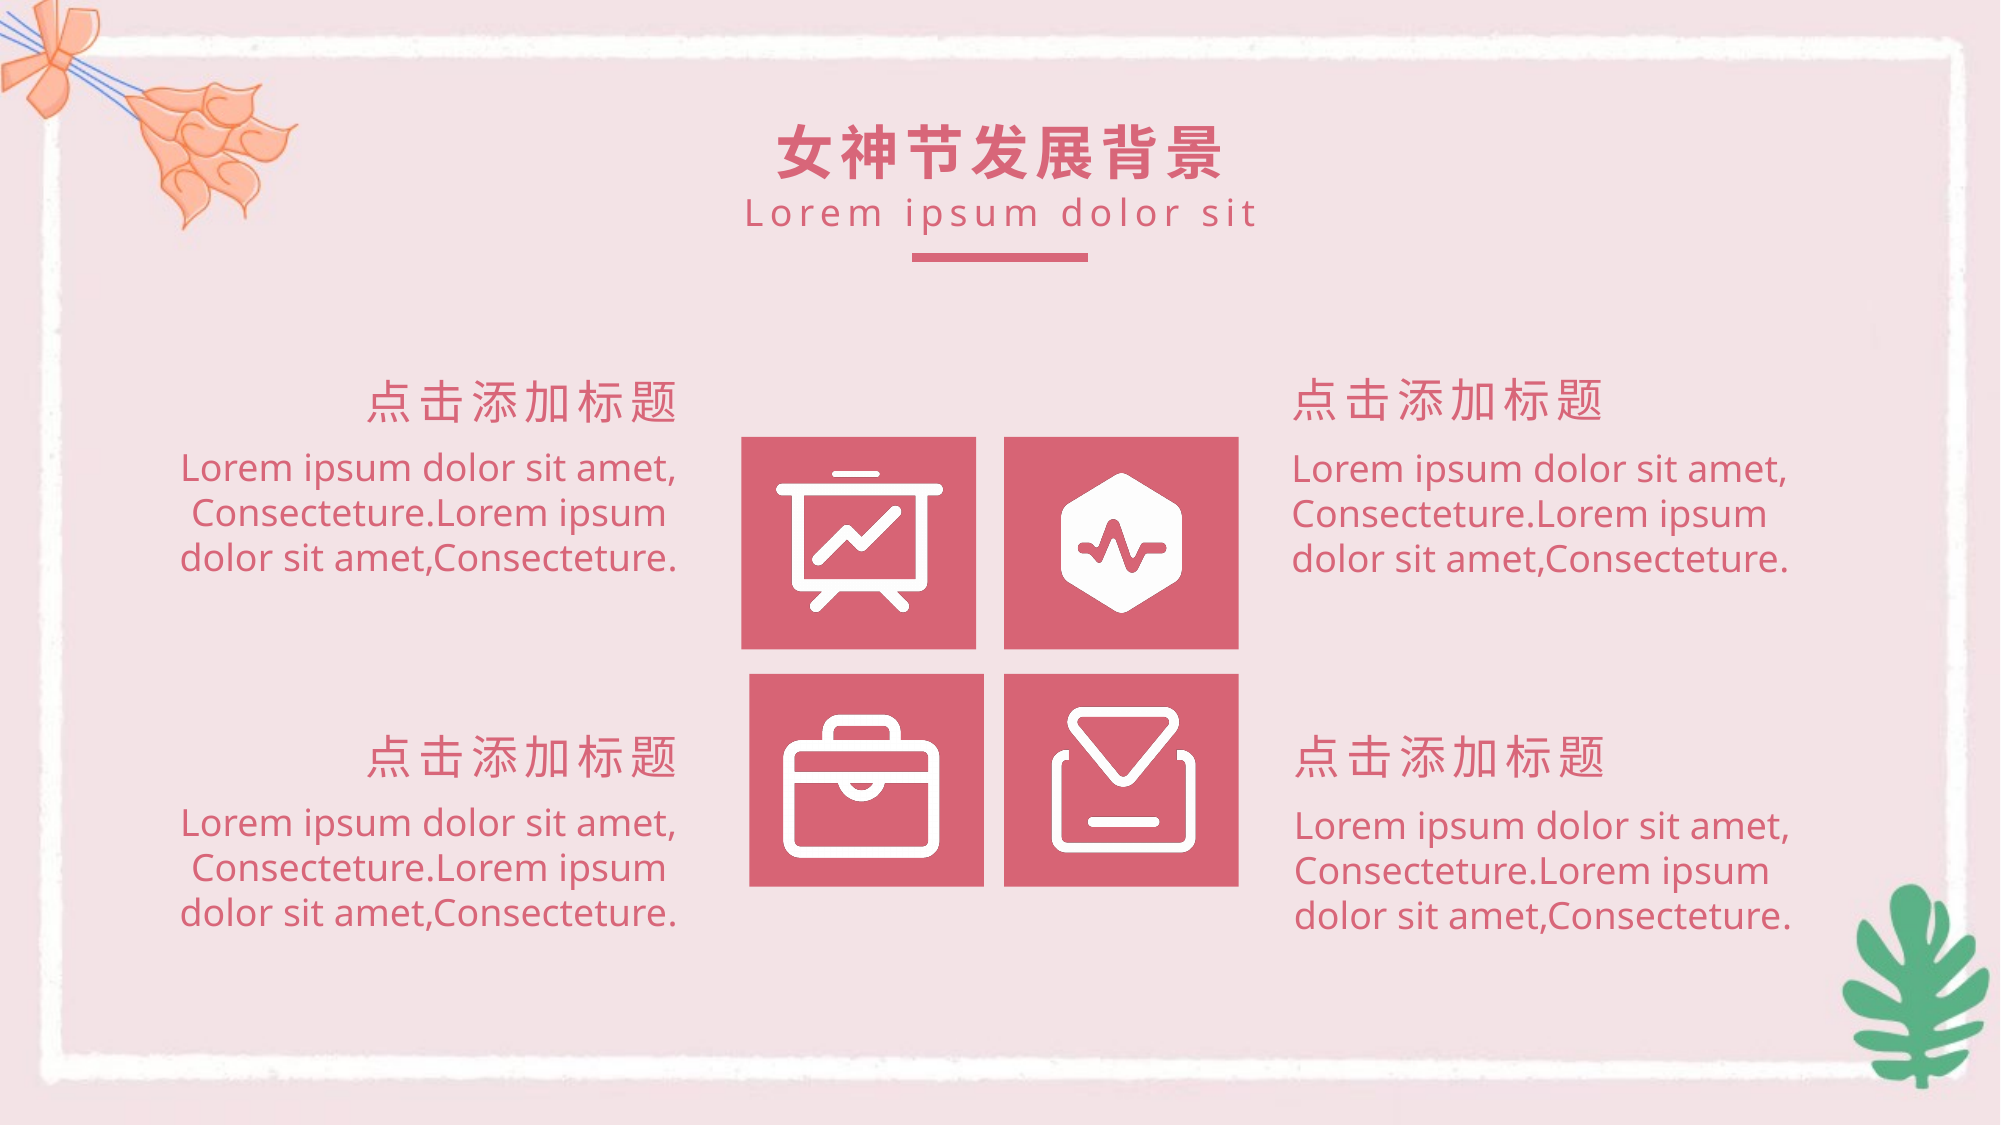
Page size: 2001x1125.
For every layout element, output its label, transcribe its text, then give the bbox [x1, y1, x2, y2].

text_box 点击添加标题 [1276, 318, 1625, 435]
text_box [1003, 436, 1240, 651]
text_box Lorem ipsum dolor sit amet, Consecteture.Lorem ipsum dolor sit amet,Consecteture. [151, 791, 693, 941]
text_box 点击添加标题 [343, 321, 693, 436]
text_box Lorem ipsum dolor sit amet, Consecteture.Lorem ipsum dolor sit amet,Consecteture. [1276, 437, 1818, 587]
text_box Lorem ipsum dolor sit amet, Consecteture.Lorem ipsum dolor sit amet,Consecteture. [1279, 794, 1820, 944]
text_box [740, 436, 977, 651]
text_box [1003, 673, 1240, 888]
picture [0, 0, 2001, 1125]
title 女神节发展背景 [740, 92, 1260, 170]
text_box [748, 673, 985, 888]
text_box 点击添加标题 [1279, 675, 1628, 792]
text_box Lorem ipsum dolor sit amet, Consecteture.Lorem ipsum dolor sit amet,Consecteture. [151, 436, 693, 587]
text_box Lorem ipsum dolor sit [720, 170, 1280, 242]
text_box 点击添加标题 [343, 675, 693, 791]
